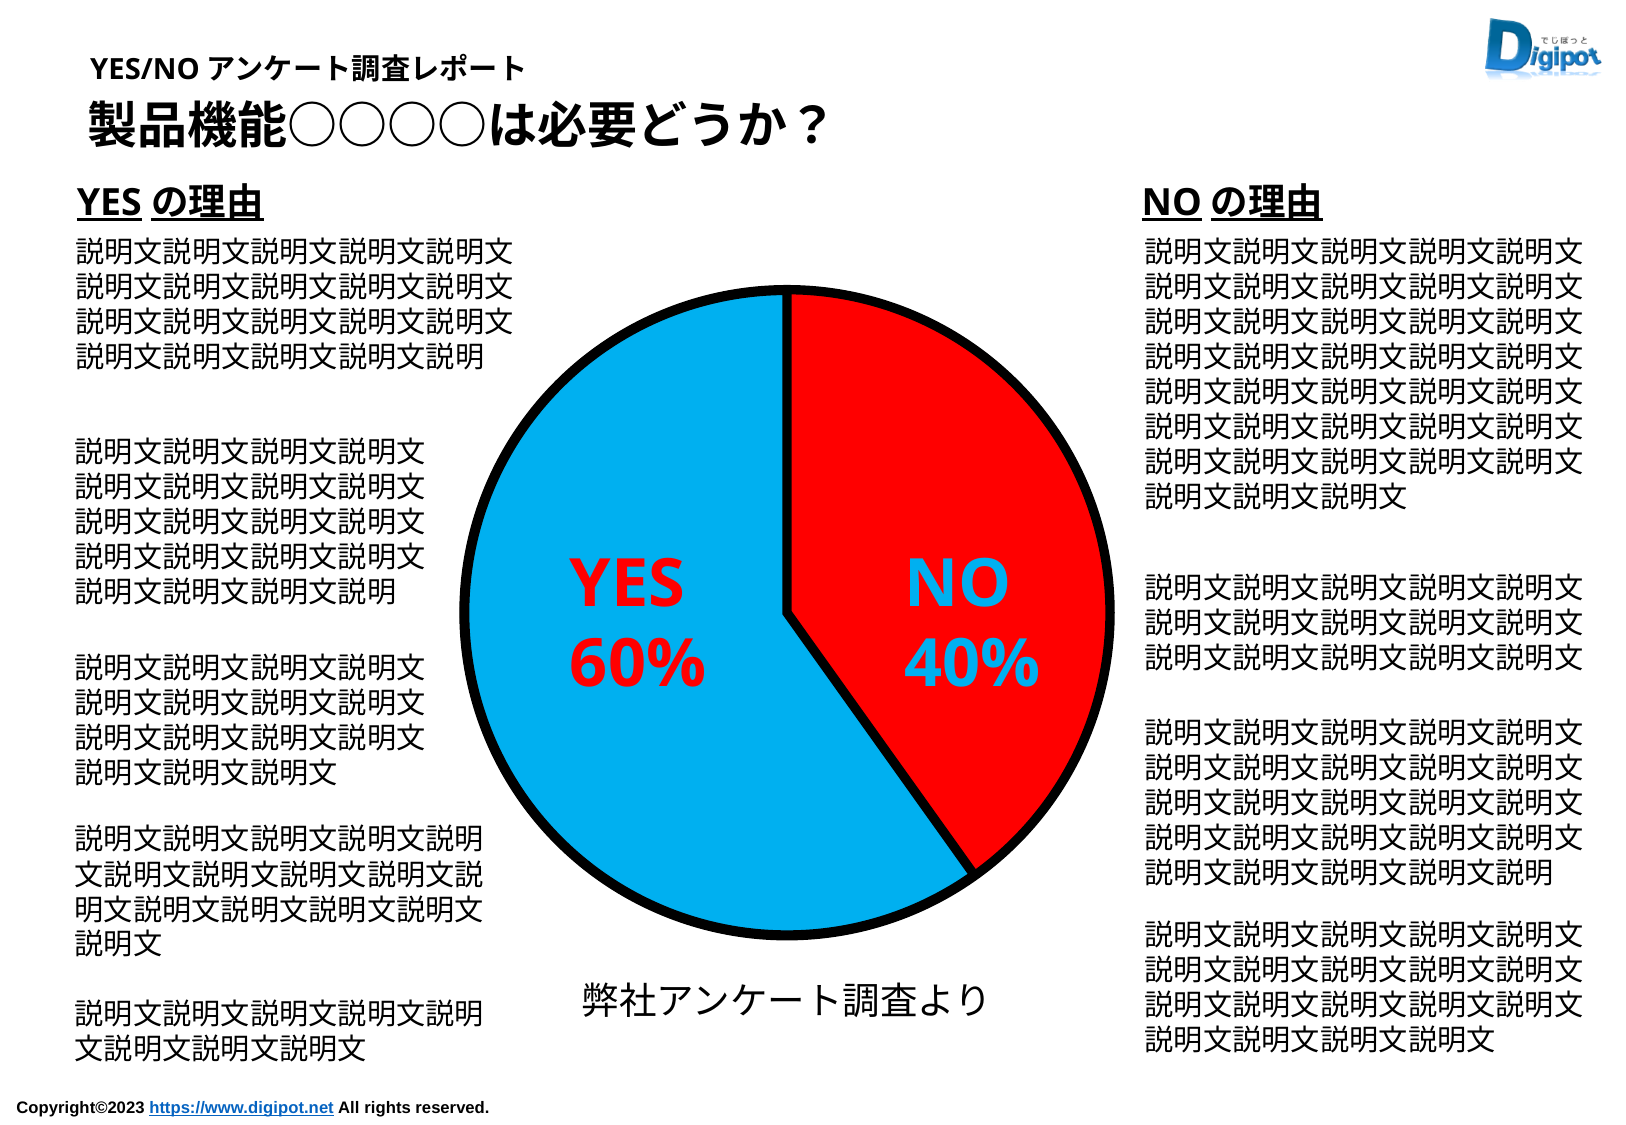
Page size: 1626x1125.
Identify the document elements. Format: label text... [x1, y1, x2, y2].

text_box 説明文説明文説明文説明文説明文説明文説明文説明文説明文説明文説明文説明文説明文説明文説明文説明文説明文説明文説明文説明文説明文説明文説明文説明文説明 [1129, 706, 1601, 897]
text_box 説明文説明文説明文説明文説明文説明文説明文説明文説明文説明文説明文説明文説明文説明文説明文説明文説明文説明文説明文説明文説明文説明文説明文説明文説明文説明文説明文説明文説明文説明文説明文説明文説明文説明文説明文説明文説明文説明文 [1129, 226, 1601, 521]
text_box NOの理由 [1126, 170, 1339, 230]
text_box 説明文説明文説明文説明文説明文説明文説明文説明文説明文説明文説明文説明文説明文説明文説明文 [60, 642, 445, 797]
text_box 説明文説明文説明文説明文説明文説明文説明文説明文説明文説明文説明文説明文説明文説明文説明文説明文説明文説明文説明文 [1129, 909, 1601, 1064]
text_box 製品機能○○○○は必要どうか？ [73, 86, 853, 162]
text_box 説明文説明文説明文説明文説明文説明文説明文説明文説明文説明文説明文説明文説明文説明文説明文説明文説明文説明文説明文説明 [60, 226, 531, 381]
text_box 説明文説明文説明文説明文説明文説明文説明文説明文説明文説明文説明文説明文説明文説明文説明文 [60, 813, 507, 969]
text_box YES 60% [554, 532, 722, 708]
text_box [771, 288, 1112, 888]
text_box 説明文説明文説明文説明文説明文説明文説明文説明文説明文説明文説明文説明文説明文説明文説明文説明文説明文説明文説明文説明 [60, 425, 445, 616]
text_box NO 40% [889, 532, 1057, 708]
text_box 説明文説明文説明文説明文説明文説明文説明文説明文説明文説明文説明文説明文説明文説明文説明文 [1129, 562, 1601, 683]
picture [1485, 18, 1602, 82]
text_box 弊社アンケート調査より [567, 970, 1008, 1030]
text_box YESの理由 [62, 170, 279, 230]
text_box 説明文説明文説明文説明文説明文説明文説明文説明文 [60, 987, 507, 1073]
text_box [463, 289, 976, 937]
text_box YES/NOアンケート調査レポート [75, 42, 543, 86]
